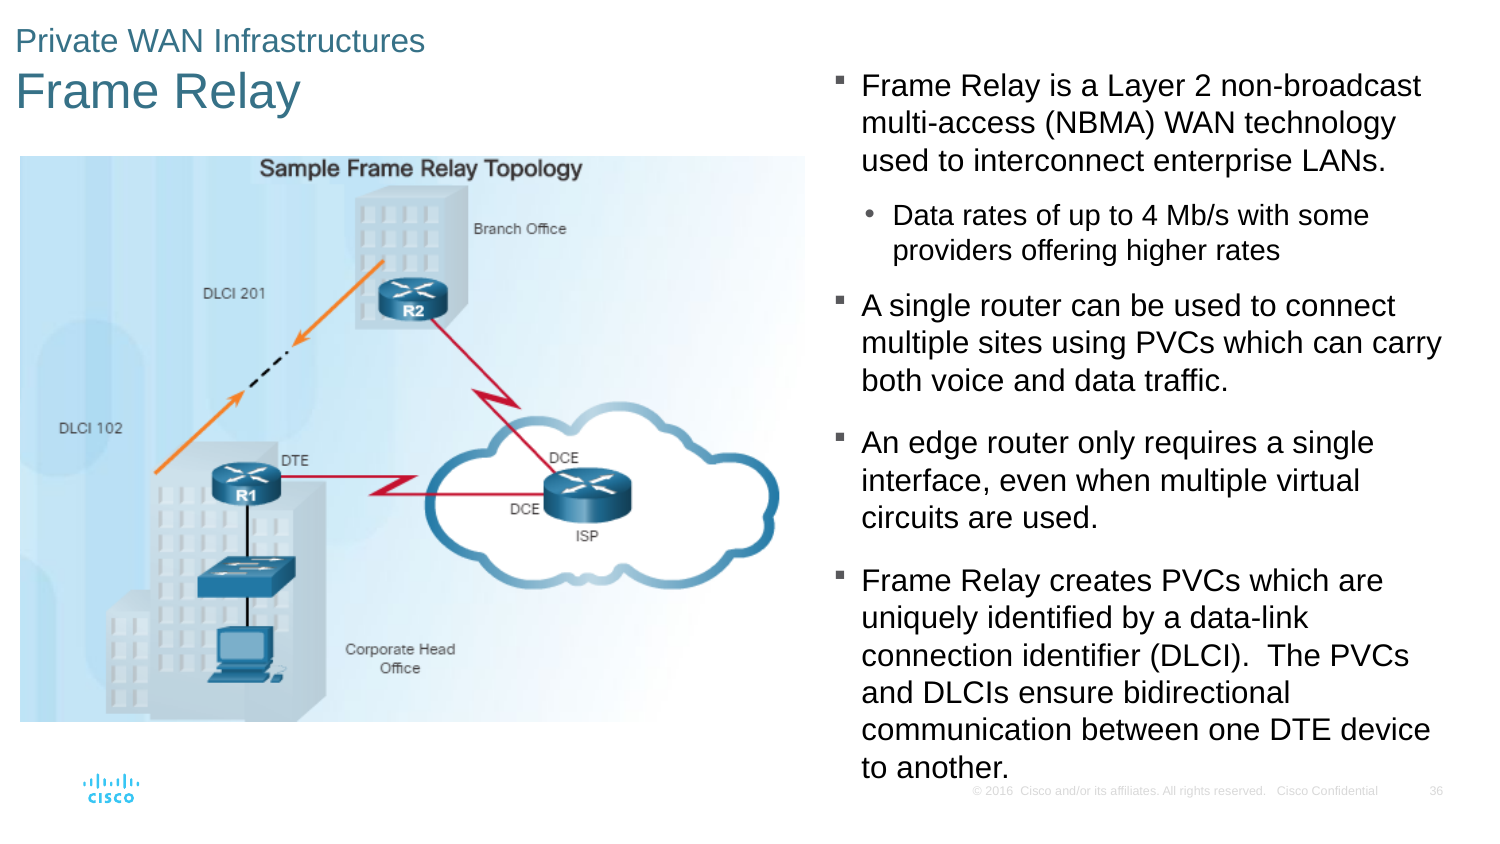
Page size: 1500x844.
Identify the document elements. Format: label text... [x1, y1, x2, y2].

list Frame Relay is a Layer 2 non-broadcast multi-access (NBMA) WAN technology used to interconnect enterprise LANs. Data rates of up to 4 Mb/s with some providers offering higher rates A single router can be used to connect multiple sites using PVCs which can carry both voice and data traffic. An edge router only requires a single interface, even when multiple virtual circuits are used. Frame Relay creates PVCs which are uniquely identified by a data-link connection identifier (DLCI). The PVCs and DLCIs ensure bidirectional communication between one DTE device to another. [818, 57, 1481, 799]
title Private WAN Infrastructures Frame Relay [0, 6, 1035, 131]
picture [20, 156, 806, 722]
